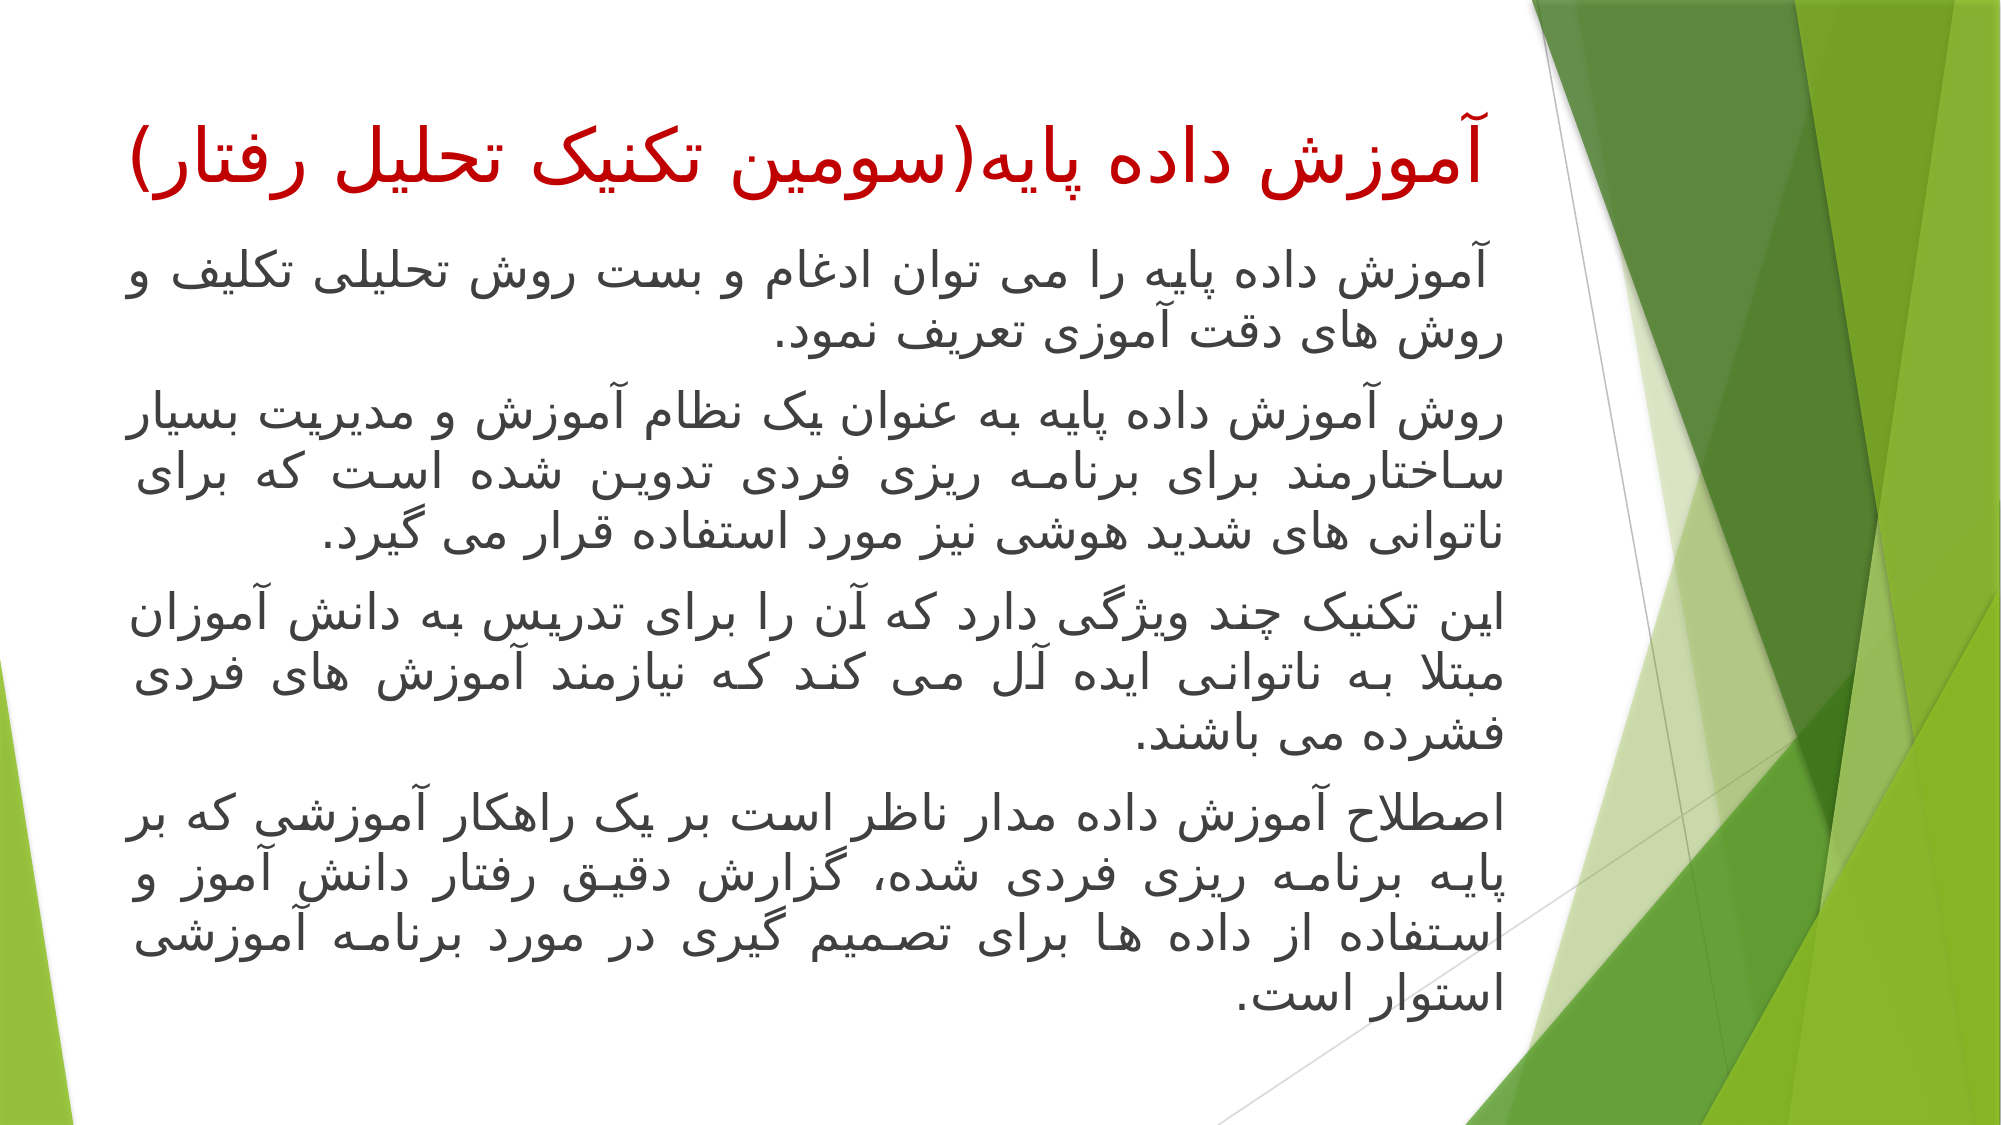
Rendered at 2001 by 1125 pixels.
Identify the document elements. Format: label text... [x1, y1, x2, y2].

list آموزش داده پایه را می توان ادغام و بست روش تحلیلی تکلیف و روش های دقت آموزی تعریف نمود. روش آموزش داده پایه به عنوان یک نظام آموزش و مدیریت بسیار ساختارمند برای برنامه ریزی فردی تدوین شده است که برای ناتوانی های شدید هوشی نیز مورد استفاده قرار می گیرد. این تکنیک چند ویژگی دارد که آن را برای تدریس به دانش آموزان مبتلا به ناتوانی ایده آل می کند که نیازمند آموزش های فردی فشرده می باشند. اصطلاح آموزش داده مدار ناظر است بر یک راهکار آموزشی که بر پایه برنامه ریزی فردی شده، گزارش دقیق رفتار دانش آموز و استفاده از داده ها برای تصمیم گیری در مورد برنامه آموزشی استوار است. [111, 230, 1522, 991]
title آموزش داده پایه(سومین تکنیک تحلیل رفتار) [111, 99, 1522, 230]
